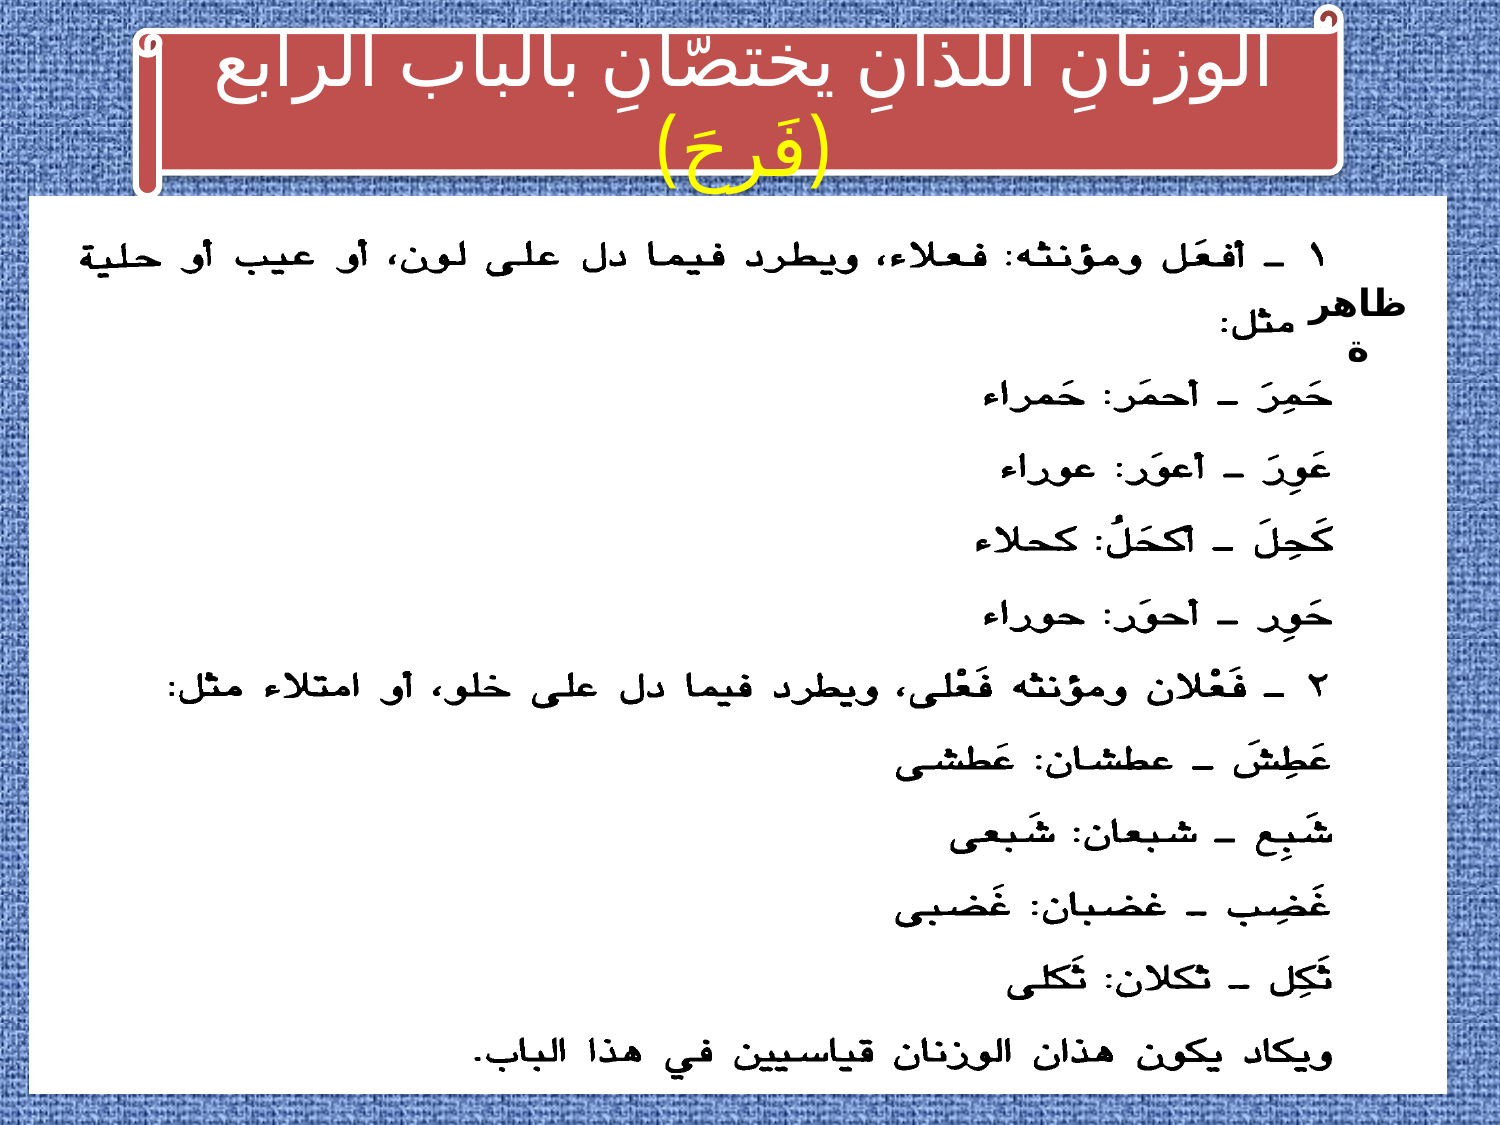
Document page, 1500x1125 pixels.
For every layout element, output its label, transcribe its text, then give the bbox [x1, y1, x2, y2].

picture [0, 0, 1500, 1125]
text_box الوزنانِ اللذانِ يختصّانِ بالباب الرابع (فَرِحَ) [132, 4, 1344, 194]
